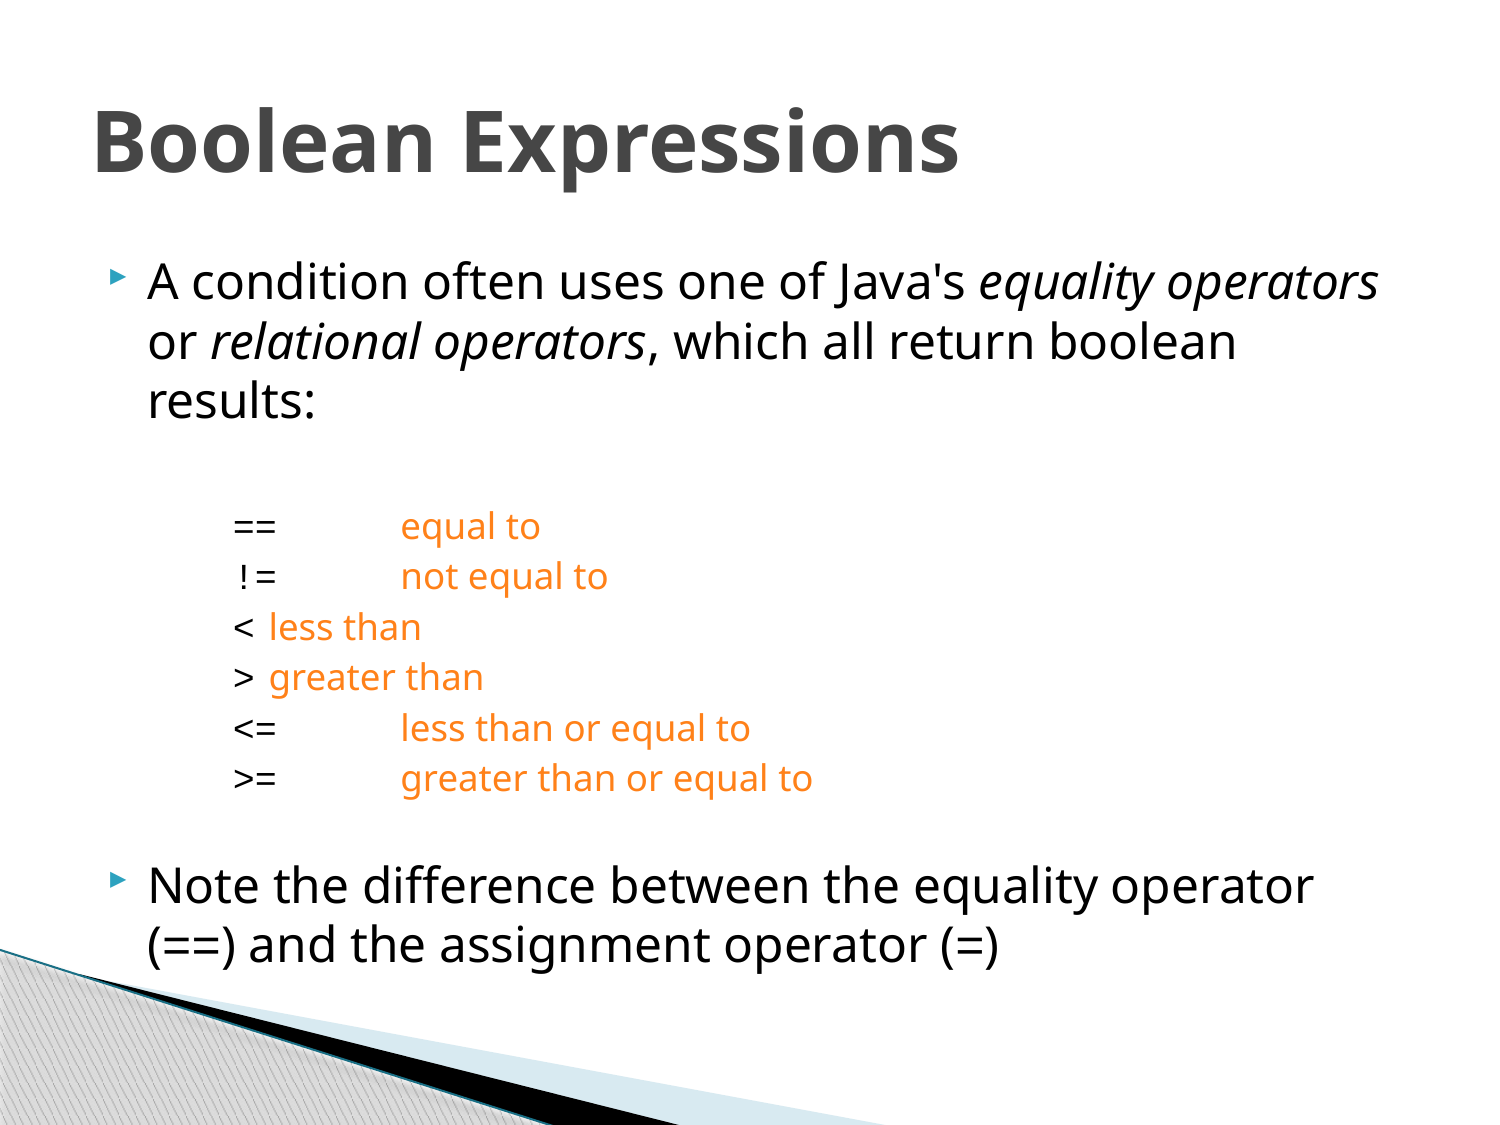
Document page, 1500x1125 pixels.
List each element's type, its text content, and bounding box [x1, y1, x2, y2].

list A condition often uses one of Java's equality operators or relational operators, which all return boolean results: == equal to != not equal to < less than > greater than <= less than or equal to >= greater than or equal to Note the difference between the equality operator (==) and the assignment operator (=) [75, 243, 1425, 986]
title Boolean Expressions [75, 45, 1425, 233]
